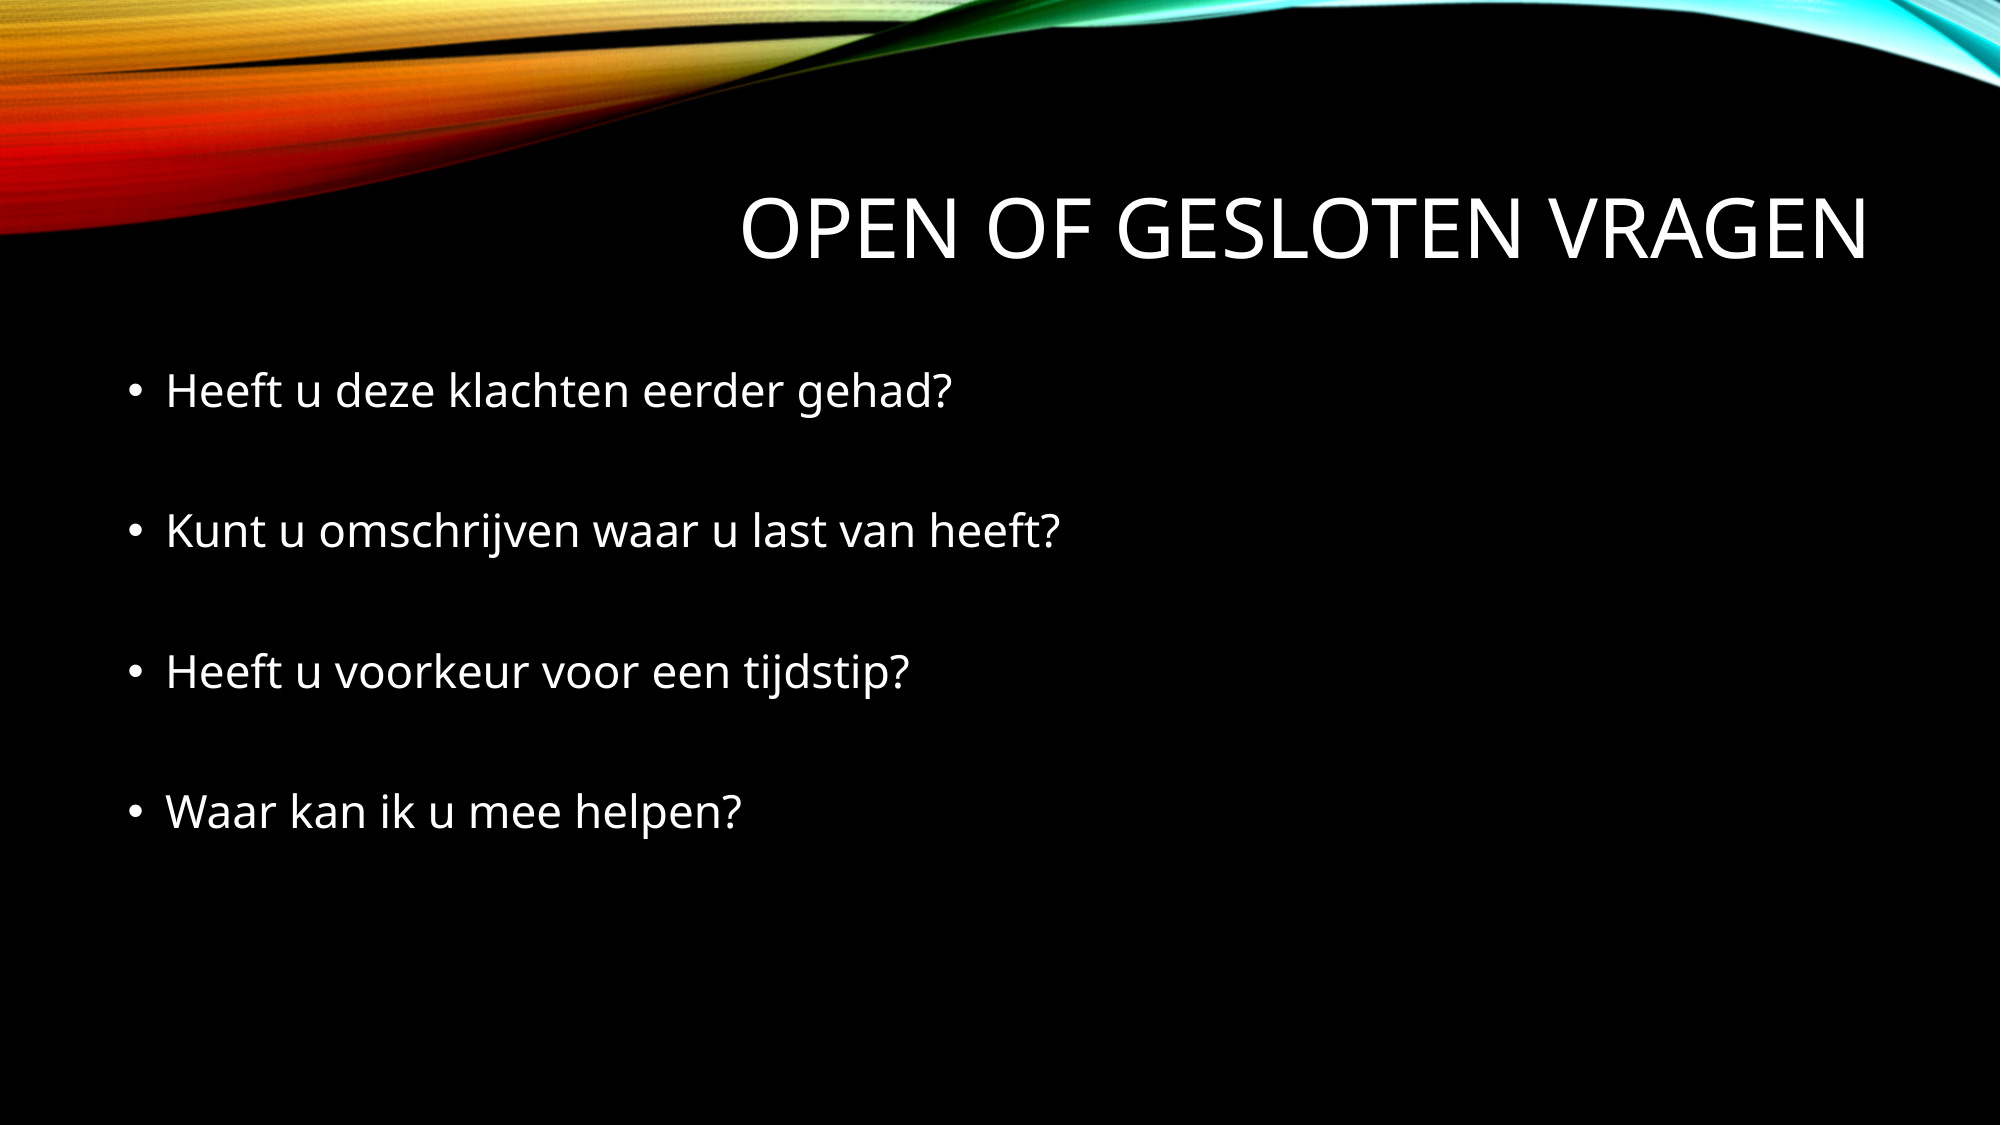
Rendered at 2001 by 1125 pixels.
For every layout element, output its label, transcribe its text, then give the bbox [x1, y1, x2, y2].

title Open of gesloten vragen [474, 125, 1888, 338]
picture [0, 0, 2000, 237]
list Heeft u deze klachten eerder gehad? Kunt u omschrijven waar u last van heeft? Heeft u voorkeur voor een tijdstip? Waar kan ik u mee helpen? [112, 360, 1888, 1021]
